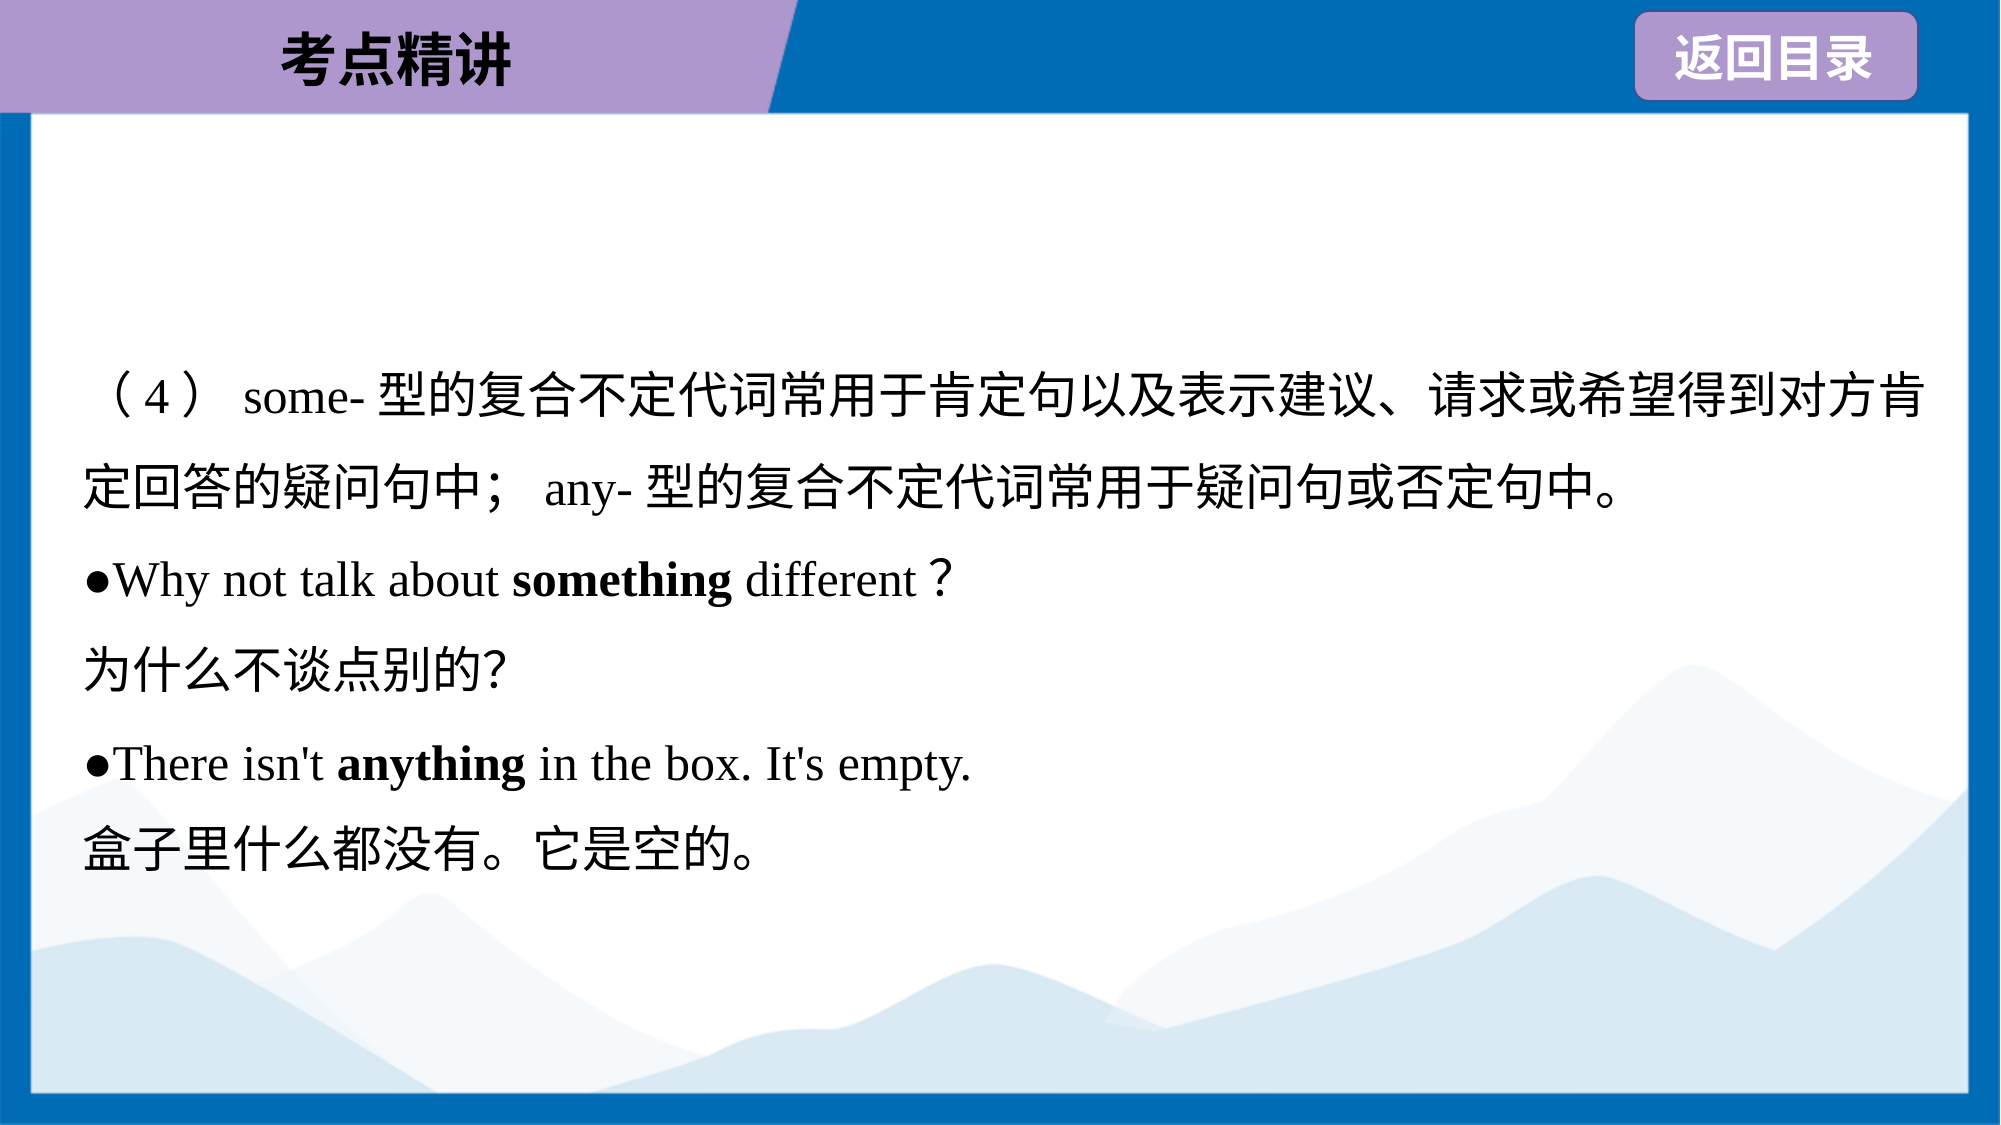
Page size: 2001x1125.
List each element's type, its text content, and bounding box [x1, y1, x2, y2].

text_box （4）some-型的复合不定代词常用于肯定句以及表示建议、请求或希望得到对方肯 定回答的疑问句中；any-型的复合不定代词常用于疑问句或否定句中。 ●Why not talk about something different？ 为什么不谈点别的？ ●There isn't anything in the box. It's empty. 盒子里什么都没有。它是空的。 [82, 331, 1917, 868]
picture [0, 0, 2000, 1125]
